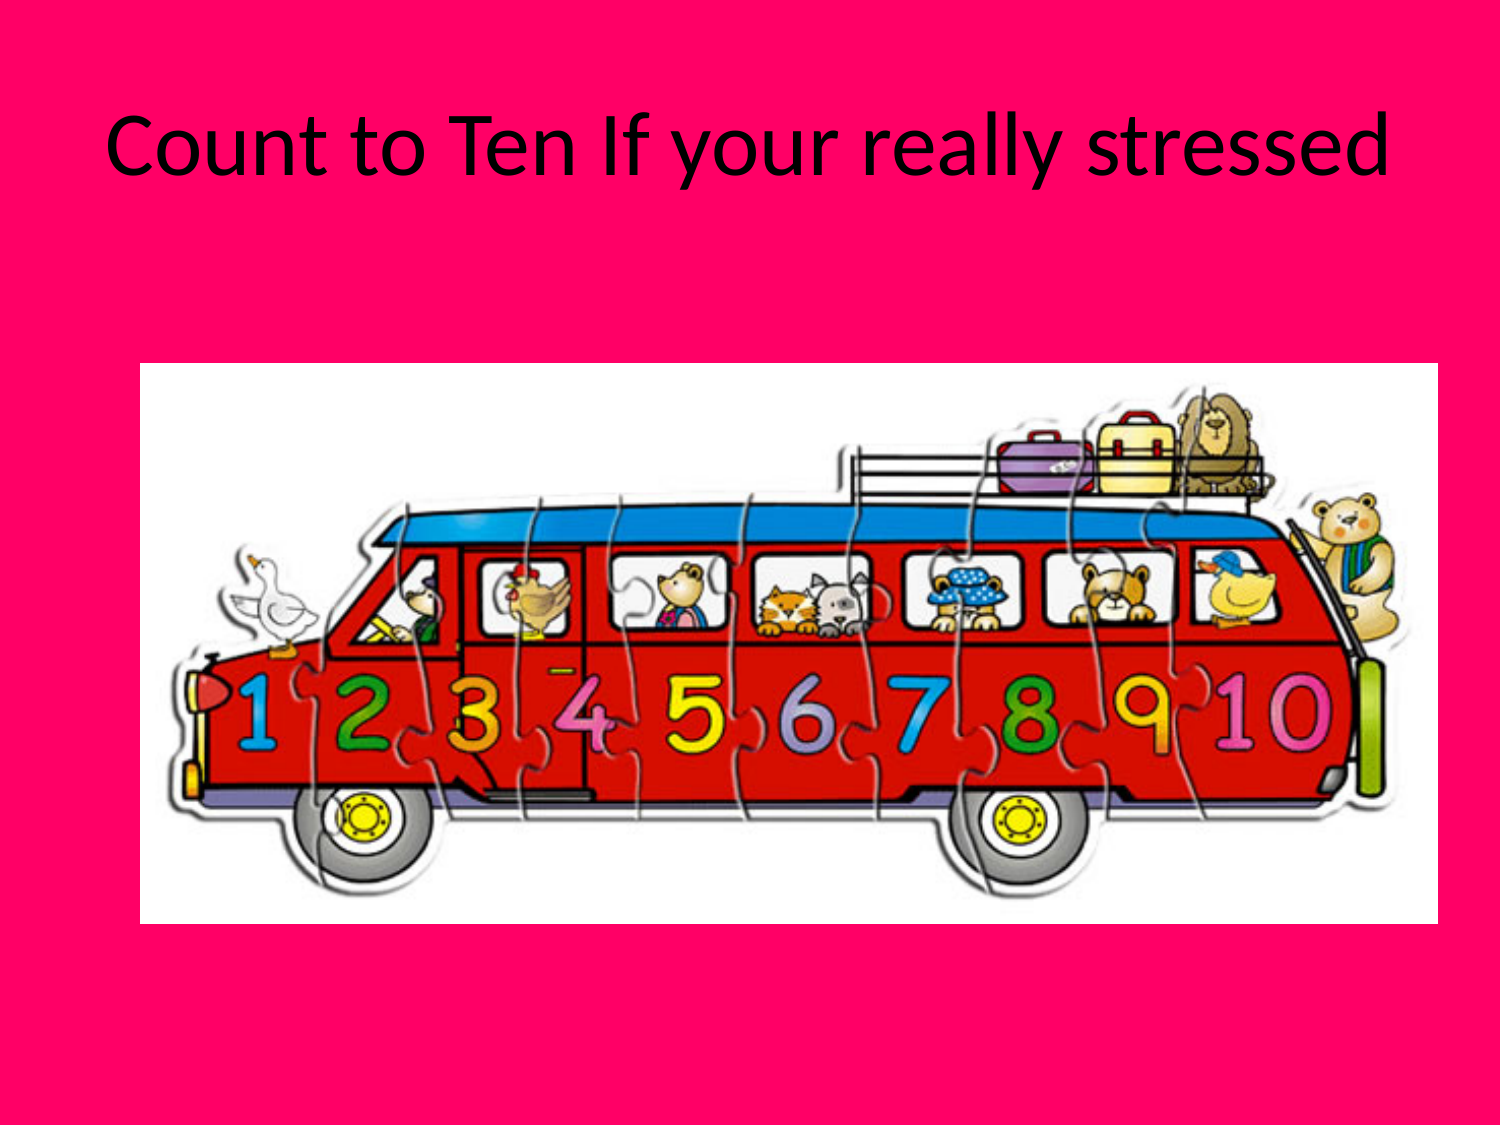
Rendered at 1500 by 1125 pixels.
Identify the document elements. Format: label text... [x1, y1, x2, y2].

title Count to Ten If your really stressed [75, 45, 1425, 233]
picture [140, 363, 1438, 924]
